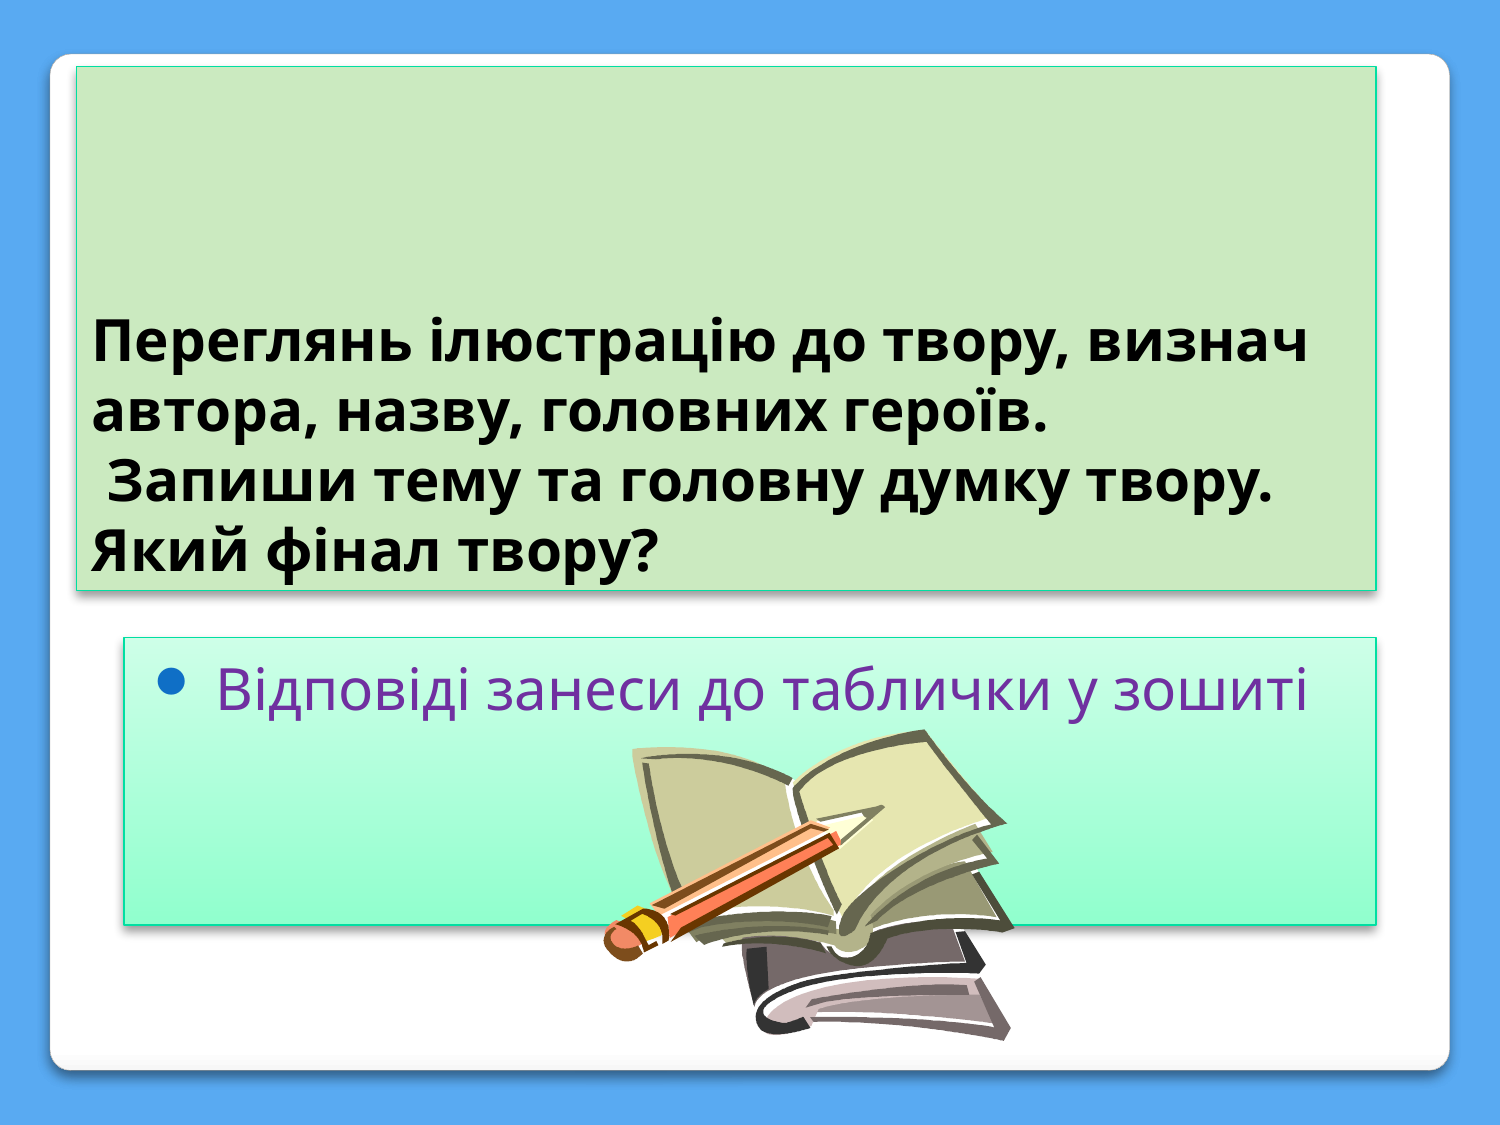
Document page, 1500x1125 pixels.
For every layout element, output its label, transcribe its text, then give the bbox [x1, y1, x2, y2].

subtitle Відповіді занеси до таблички у зошиті [123, 637, 1377, 926]
title Переглянь ілюстрацію до твору, визнач автора, назву, головних героїв. Запиши тему та головну думку твору. Який фінал твору? [76, 66, 1377, 591]
picture [596, 723, 1022, 1047]
